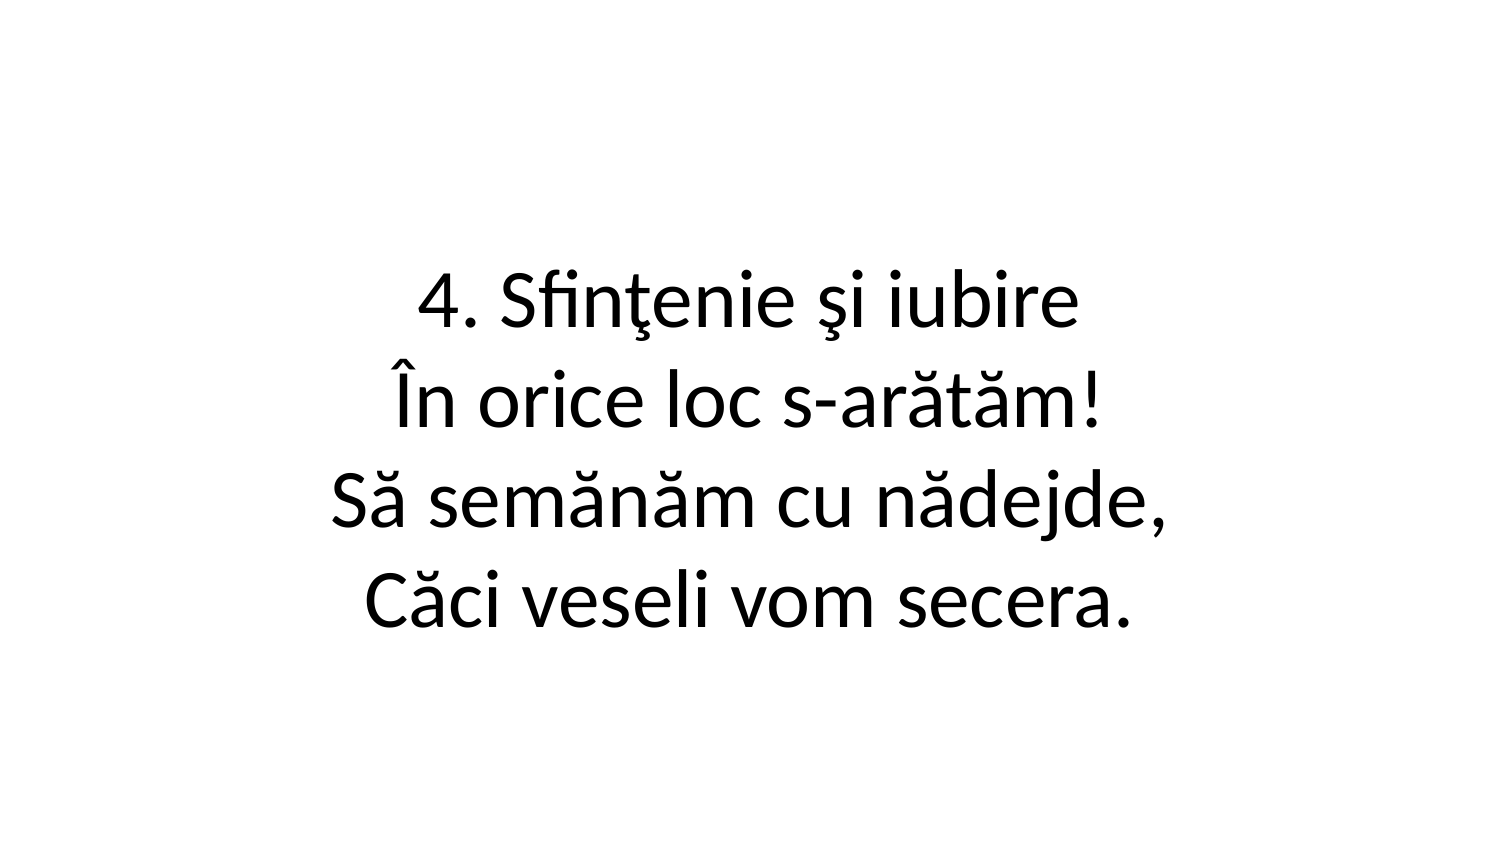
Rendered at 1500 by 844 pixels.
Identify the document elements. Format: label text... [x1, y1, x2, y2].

text_box 4. Sfinţenie şi iubire În orice loc s-arătăm! Să semănăm cu nădejde, Căci veseli vom secera. [315, 192, 1185, 652]
